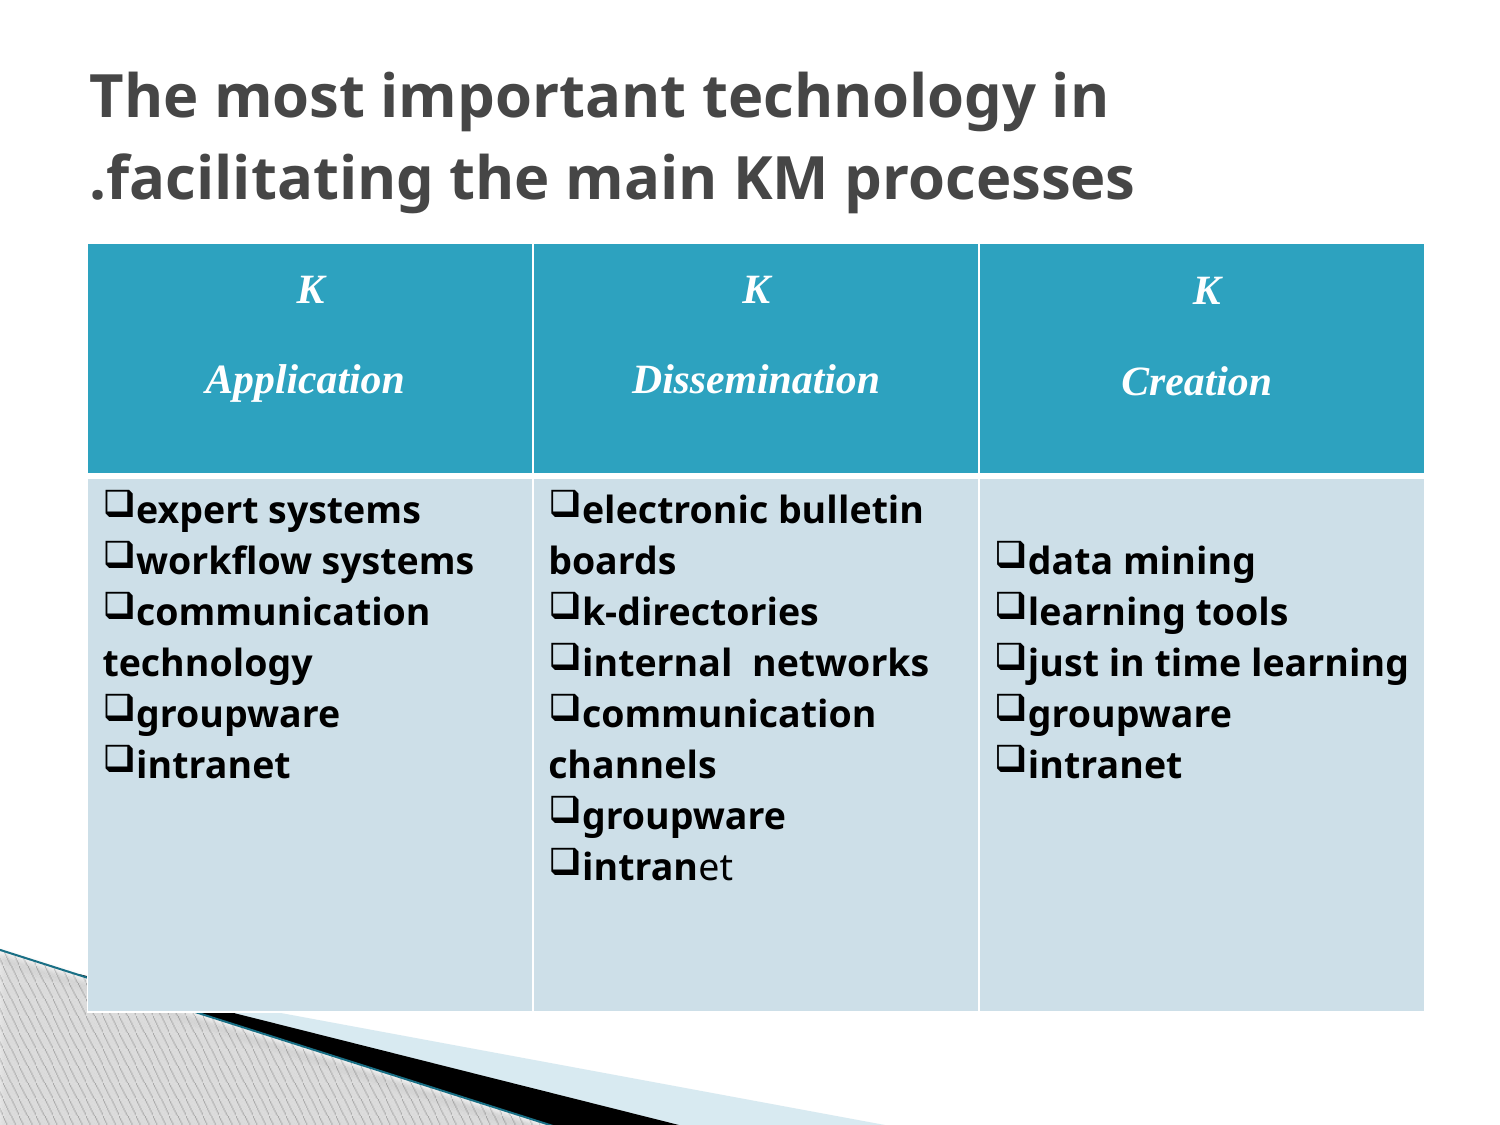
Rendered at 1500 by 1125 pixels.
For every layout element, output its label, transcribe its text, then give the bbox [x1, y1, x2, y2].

table_cell expert systems workflow systems communication technology groupware intranet [88, 479, 532, 1011]
title The most important technology in facilitating the main KM processes. [75, 45, 1425, 233]
table_cell electronic bulletin boards k-directories internal networks communication channels groupware intranet [534, 479, 978, 1011]
table_header K Dissemination [534, 244, 978, 473]
table_header K Application [88, 244, 532, 473]
table_cell data mining learning tools just in time learning groupware intranet [980, 479, 1424, 1011]
table_header K Creation [980, 244, 1424, 473]
